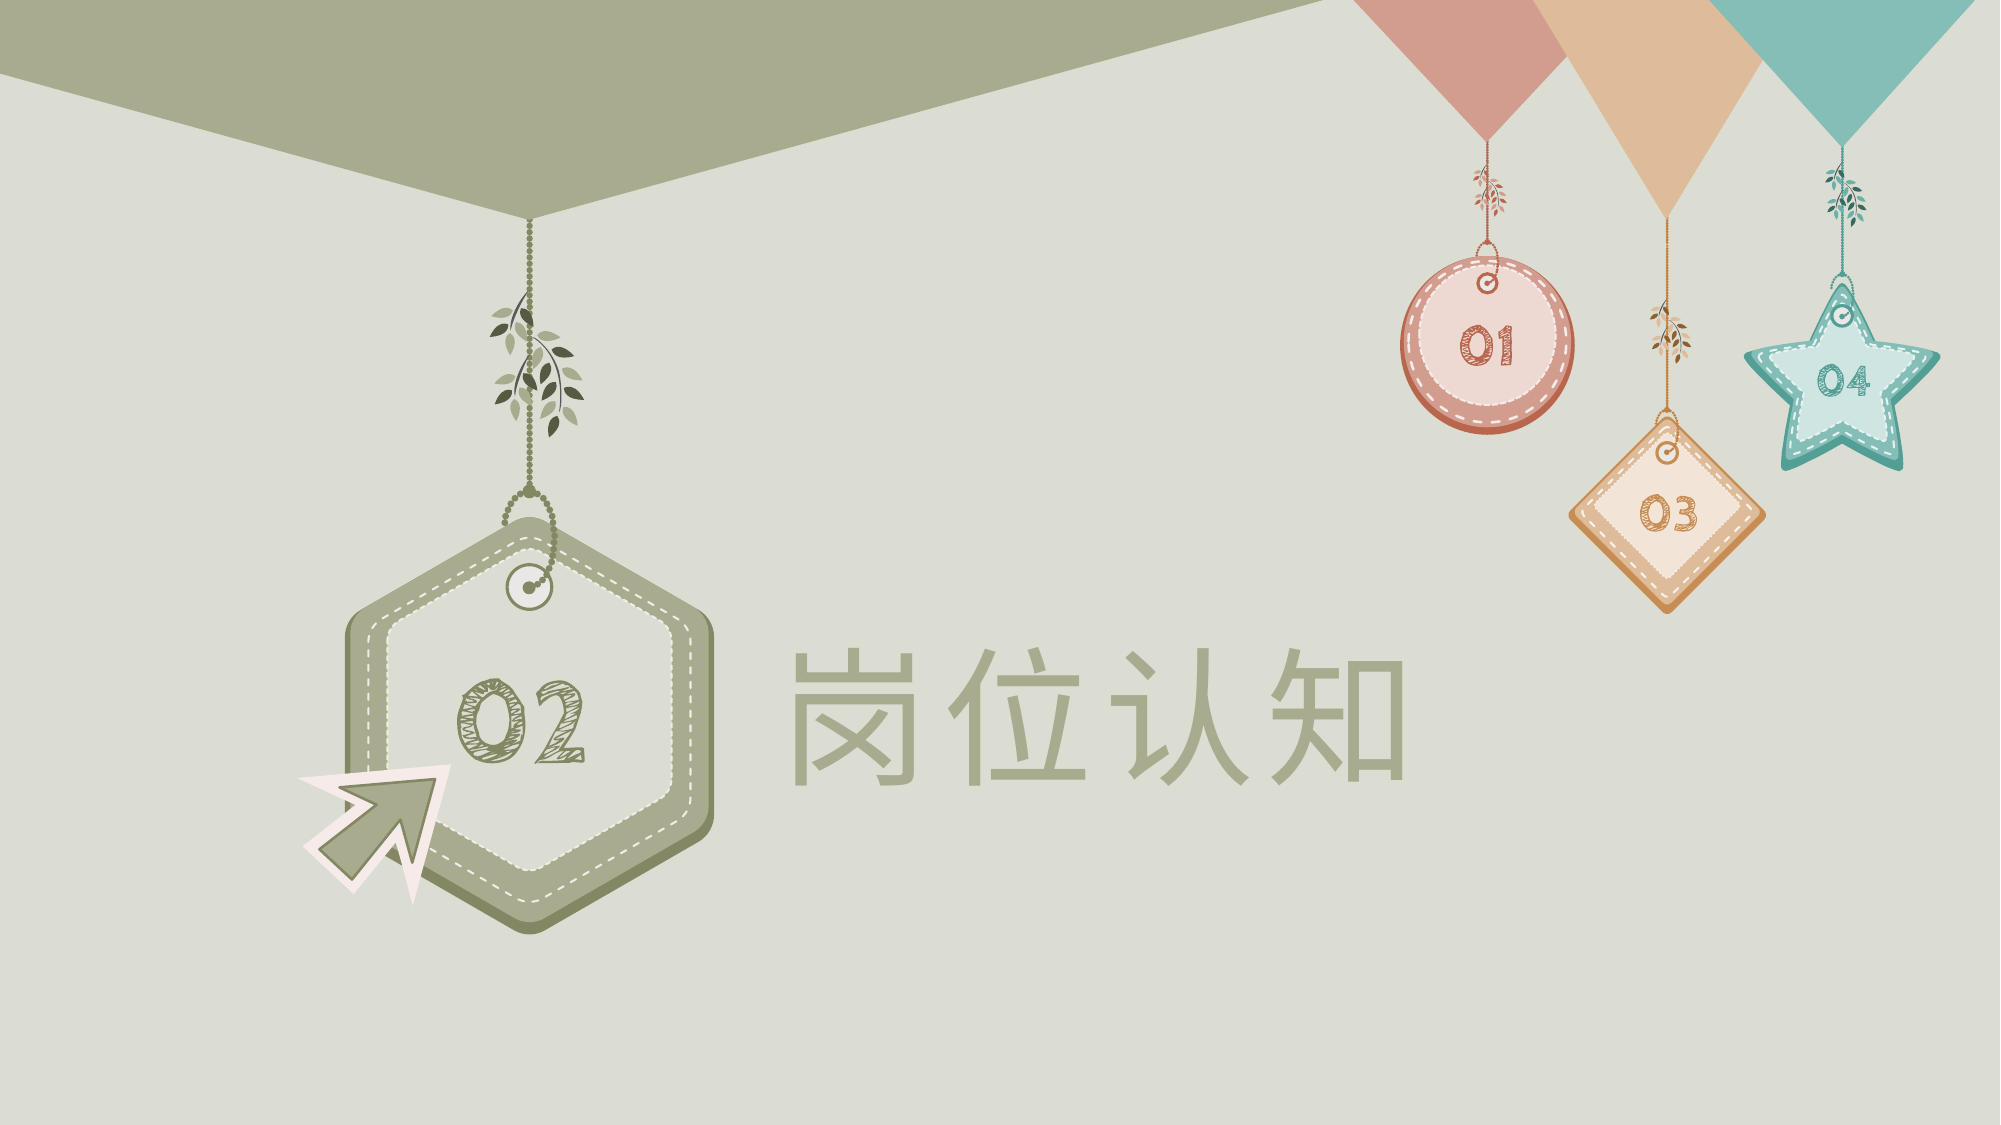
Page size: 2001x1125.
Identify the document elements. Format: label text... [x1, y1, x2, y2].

text_box [0, 0, 344, 170]
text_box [344, 0, 715, 936]
text_box [0, 0, 2000, 1125]
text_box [288, 742, 435, 894]
text_box 岗位认知 [765, 616, 1433, 812]
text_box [1400, 220, 1941, 588]
text_box [715, 0, 1324, 170]
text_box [1353, 0, 1976, 220]
